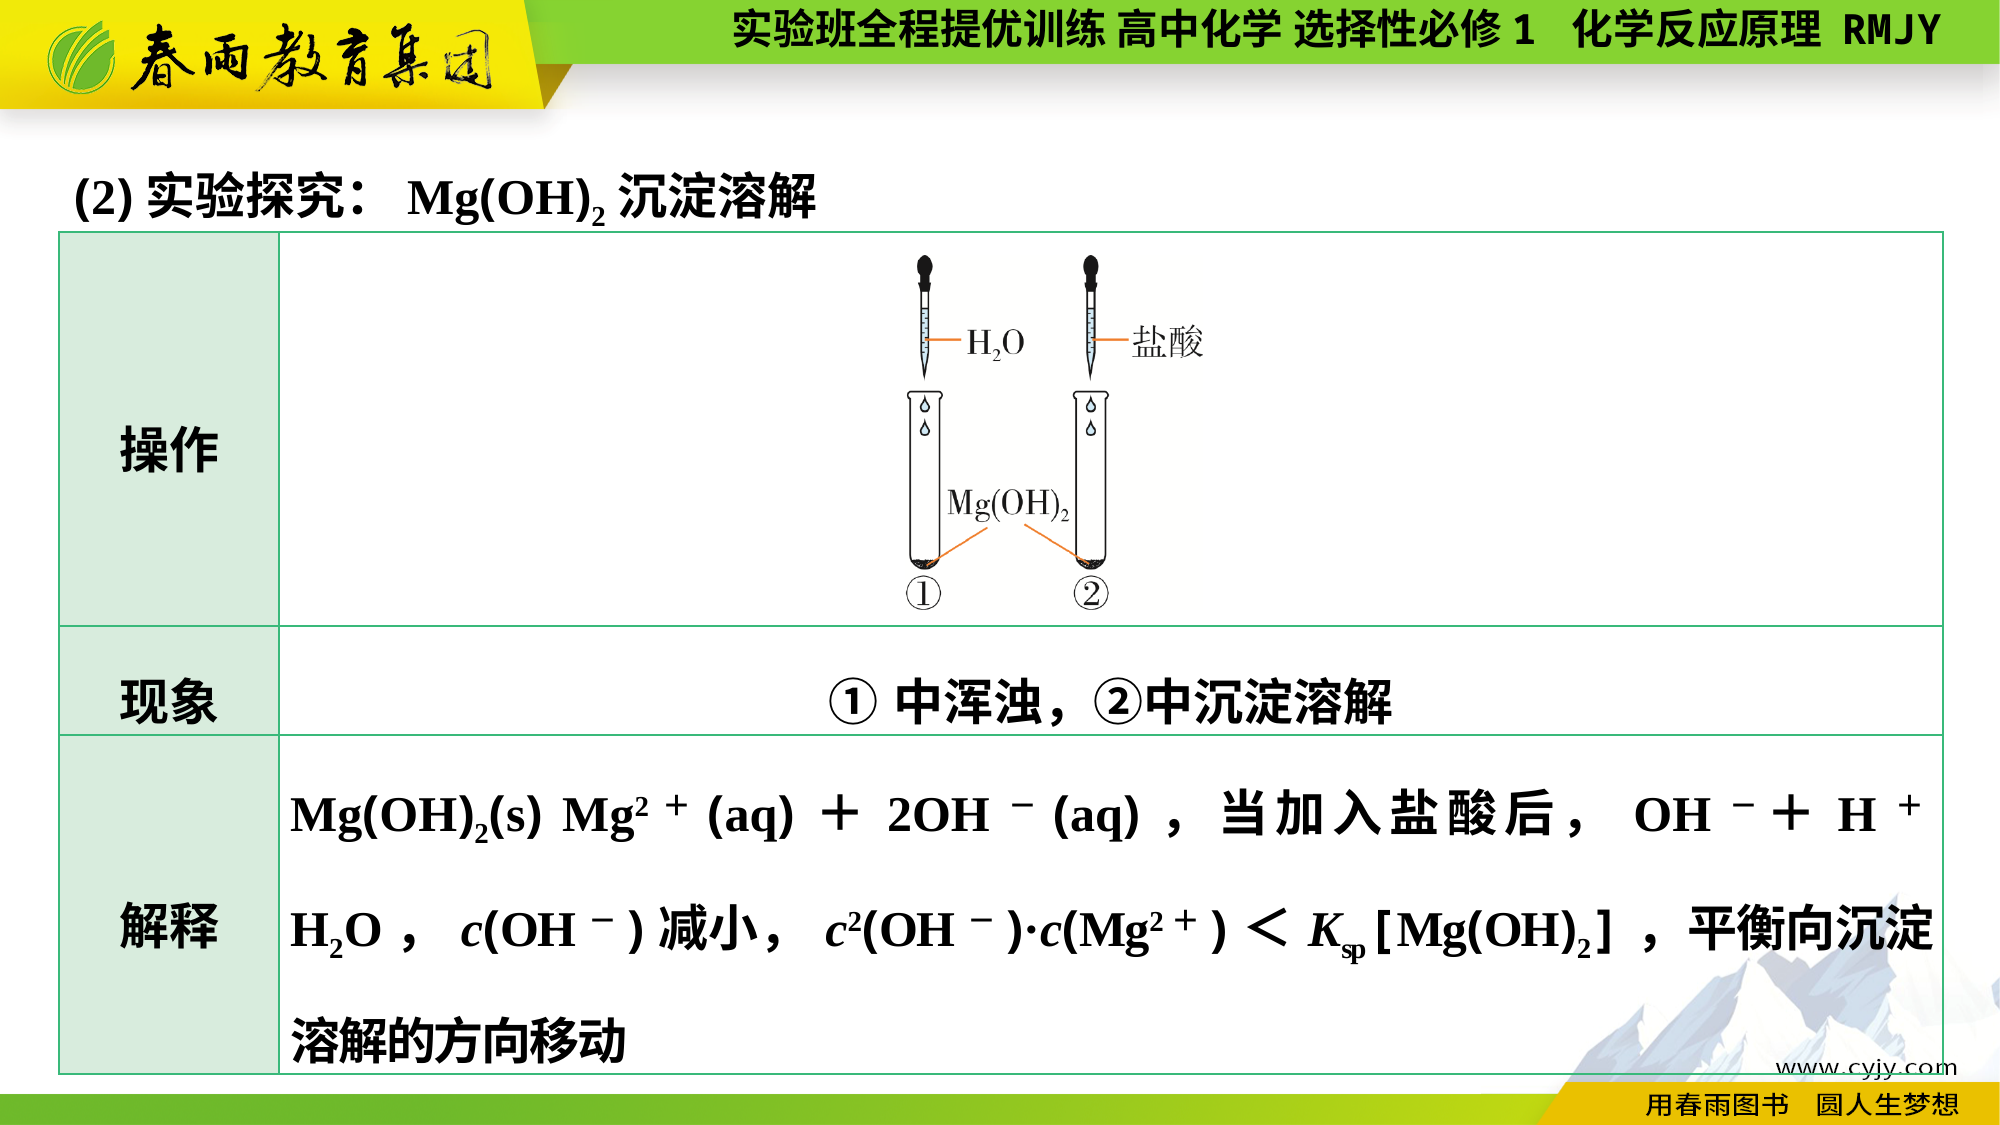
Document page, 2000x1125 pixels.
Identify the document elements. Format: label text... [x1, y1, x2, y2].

picture [0, 0, 2000, 1125]
list (2)实验探究：Mg(OH)2沉淀溶解 [59, 122, 1944, 217]
